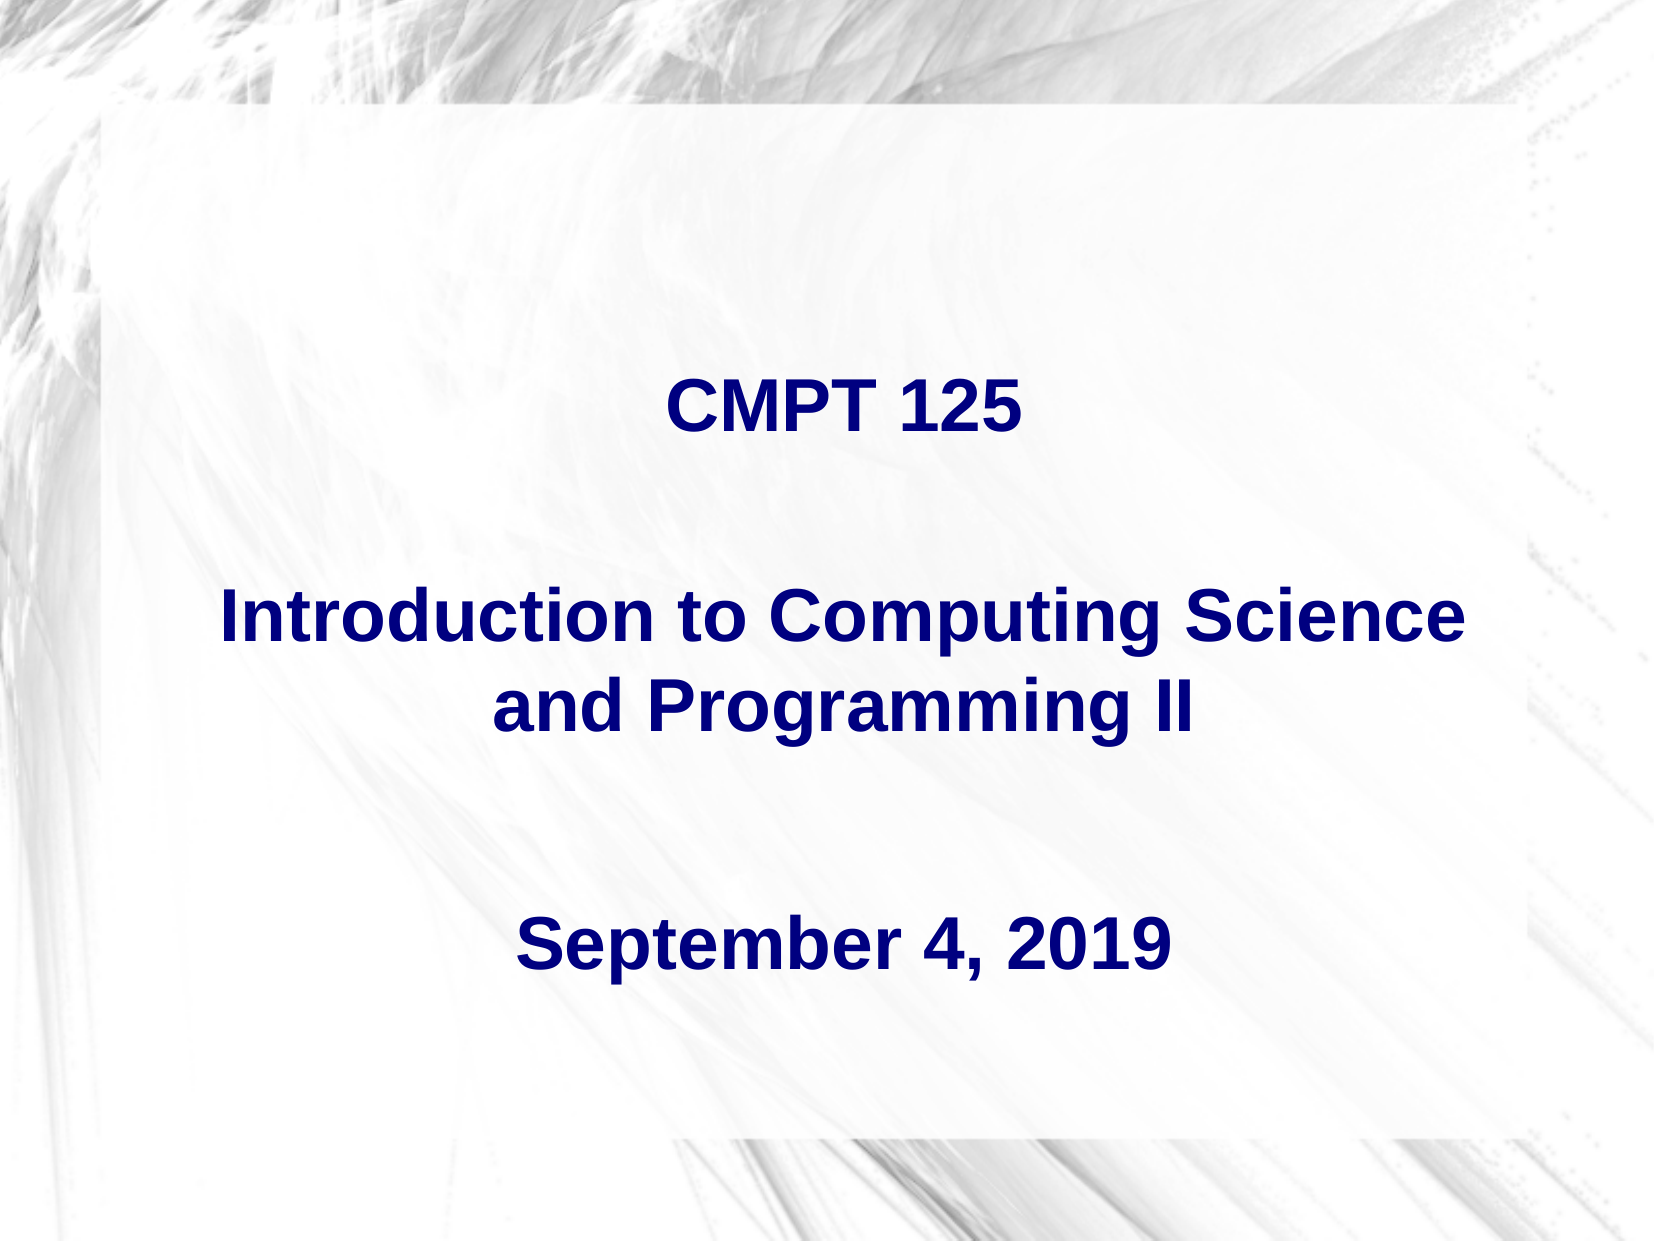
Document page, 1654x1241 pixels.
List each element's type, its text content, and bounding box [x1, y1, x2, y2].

picture [0, 0, 1654, 1241]
list CMPT 125 Introduction to Computing Science and Programming II September 4, 2019 [118, 237, 1571, 1224]
